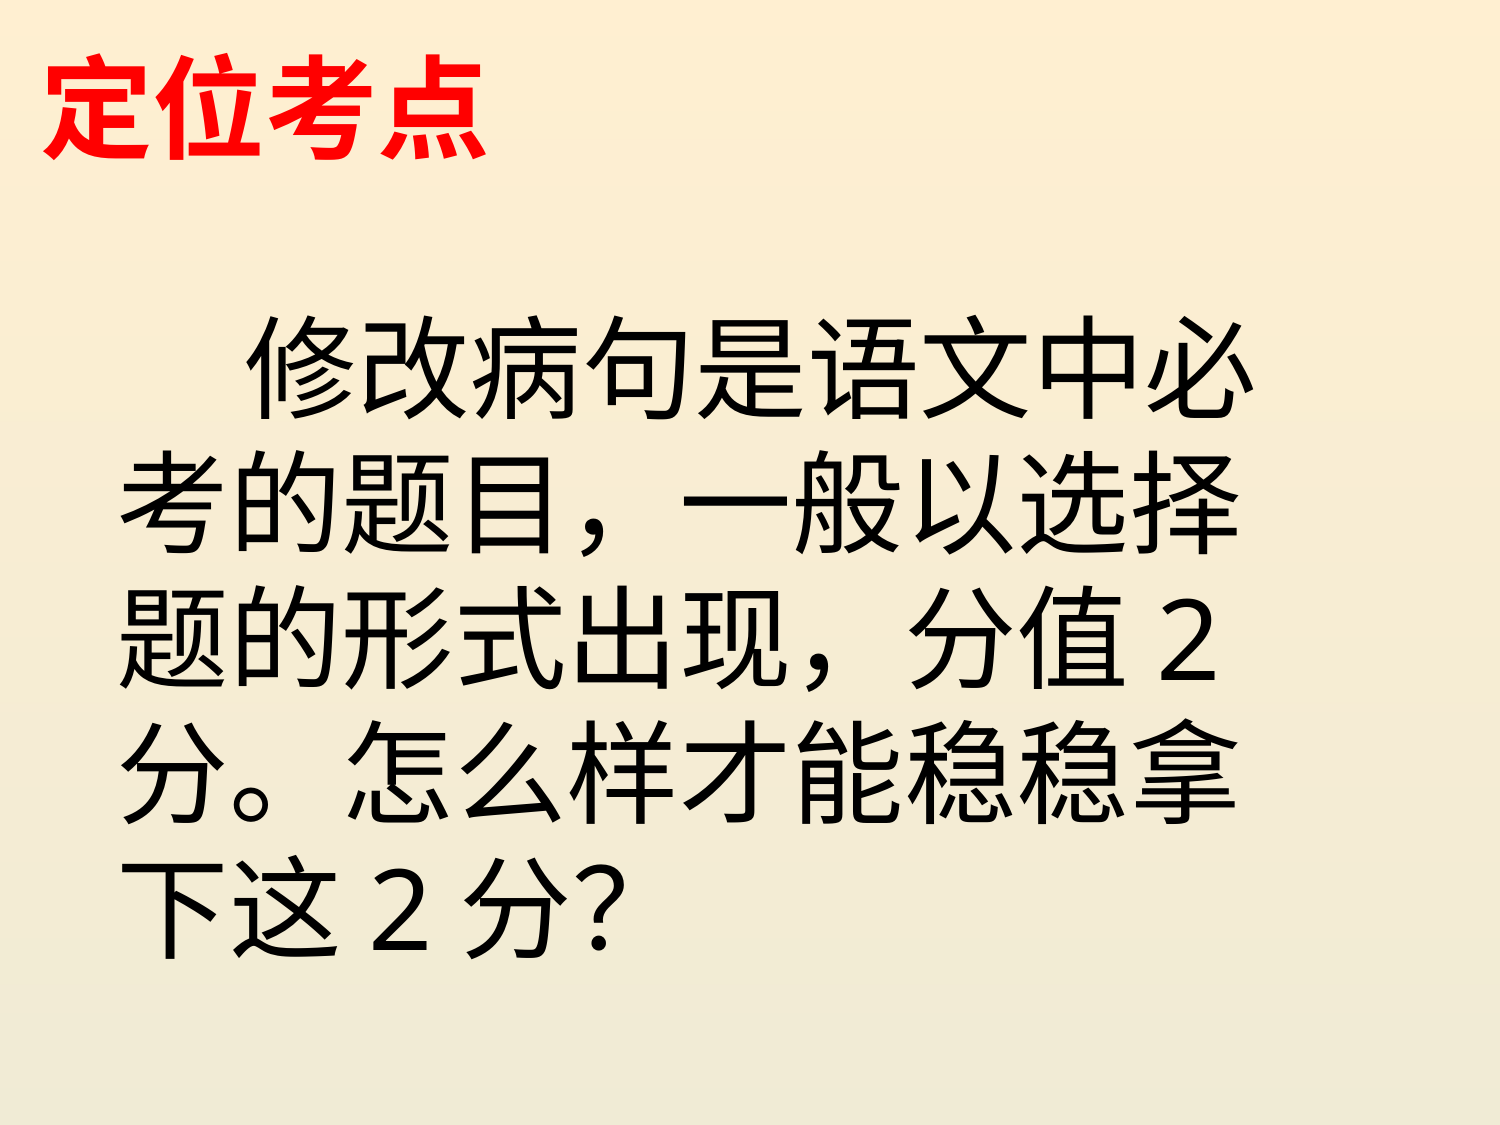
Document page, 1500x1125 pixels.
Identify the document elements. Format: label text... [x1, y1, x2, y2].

text_box 修改病句是语文中必考的题目，一般以选择题的形式出现，分值2分。怎么样才能稳稳拿下这2分？ [101, 290, 1294, 981]
text_box 定位考点 [25, 30, 506, 181]
